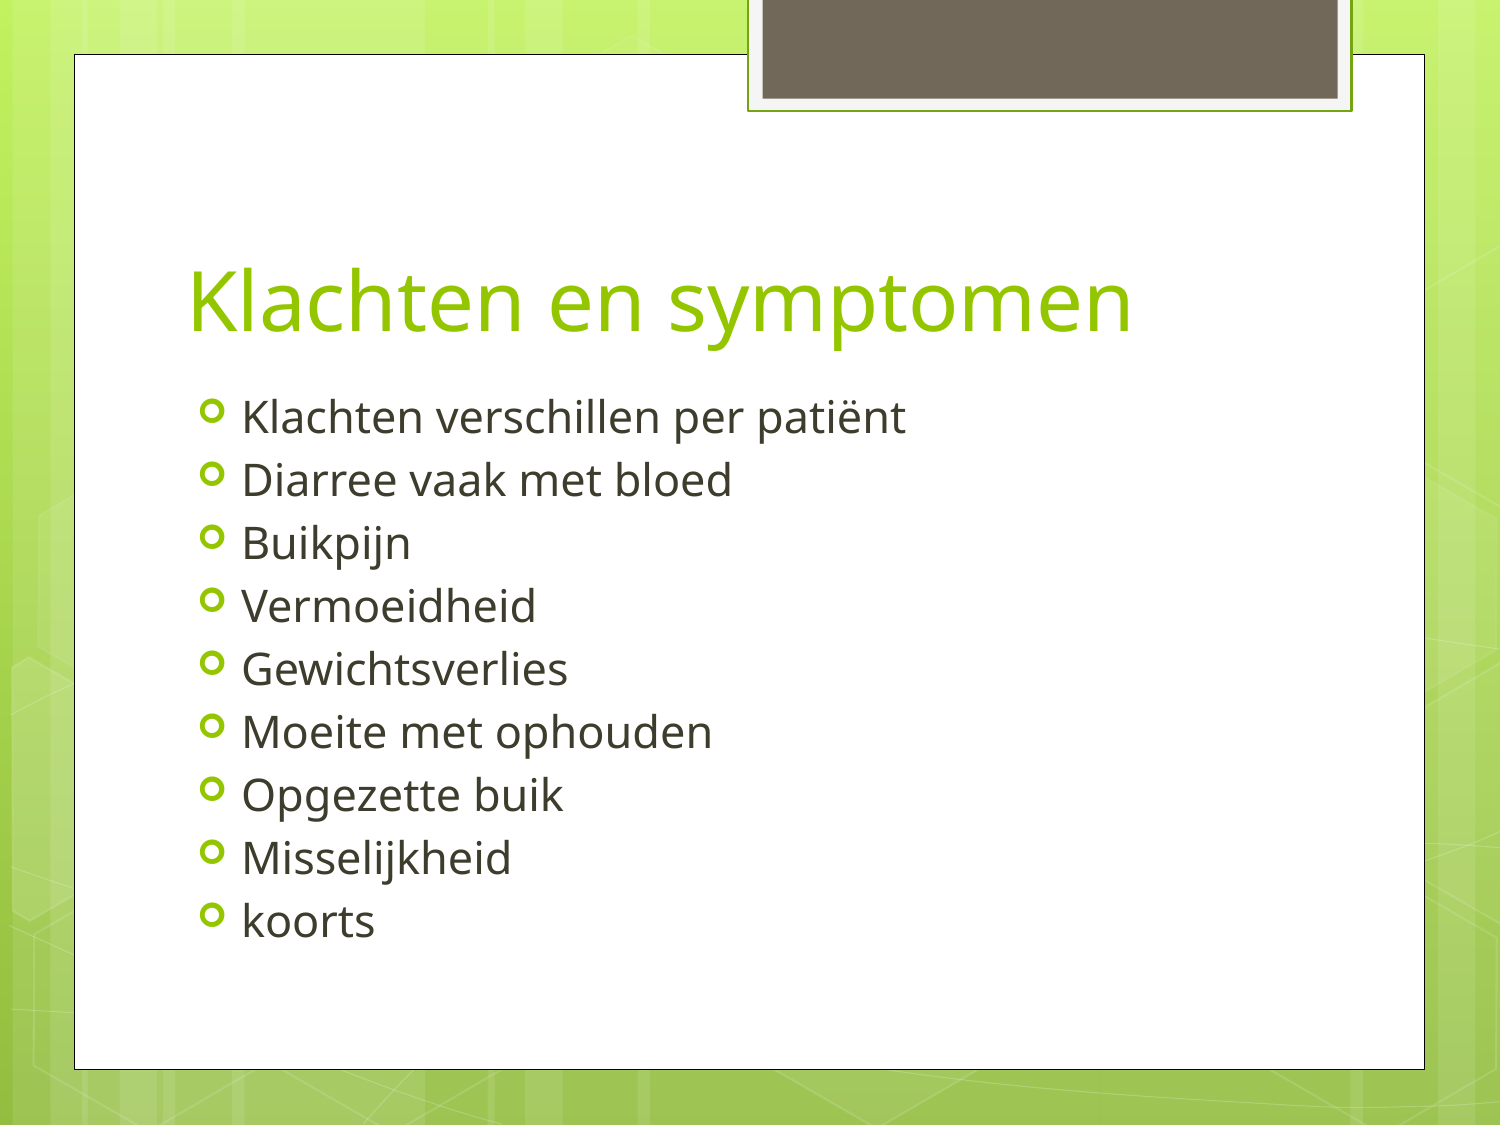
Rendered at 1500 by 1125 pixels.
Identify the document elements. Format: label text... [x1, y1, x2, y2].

list Klachten verschillen per patiënt Diarree vaak met bloed Buikpijn Vermoeidheid Gewichtsverlies Moeite met ophouden Opgezette buik Misselijkheid koorts [171, 381, 1283, 957]
title Klachten en symptomen [171, 168, 1324, 357]
